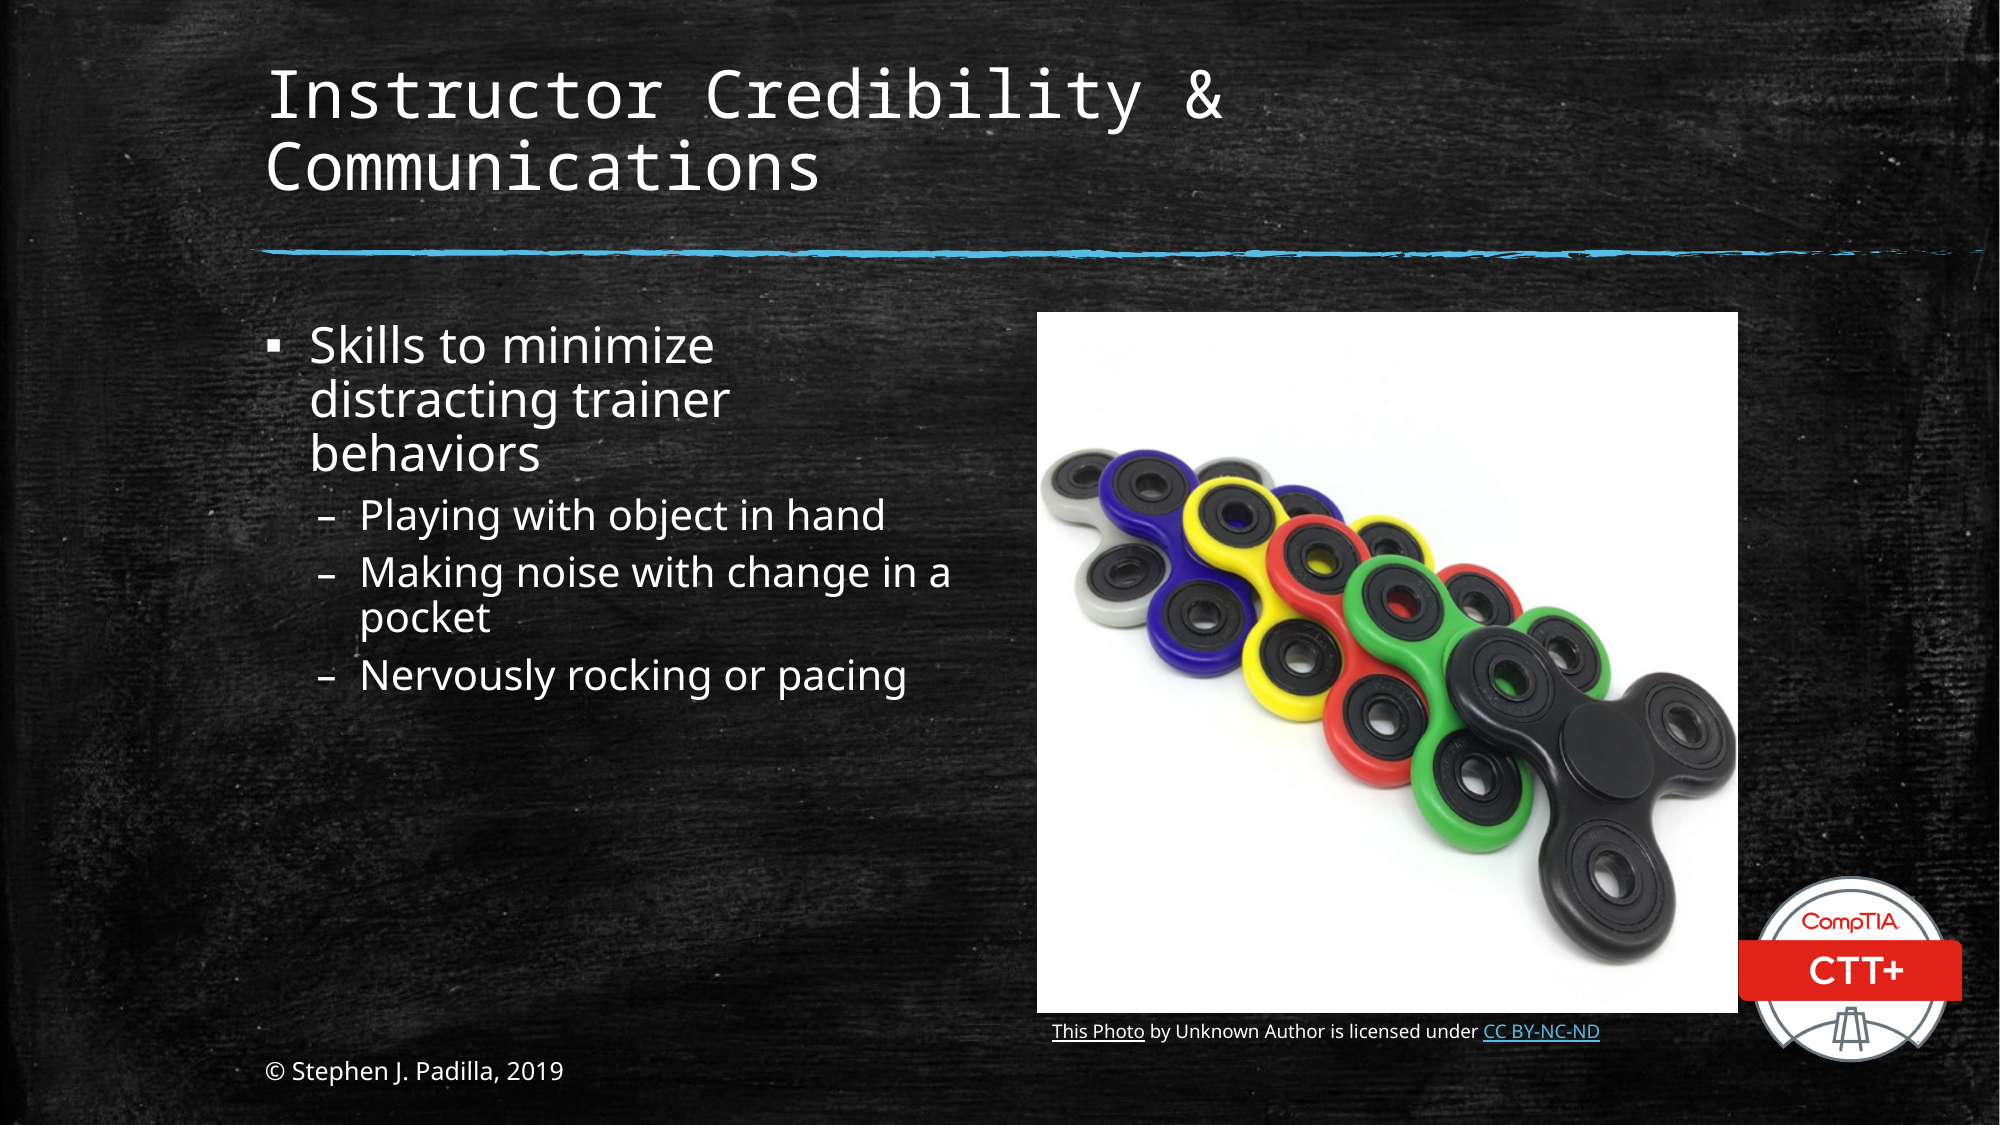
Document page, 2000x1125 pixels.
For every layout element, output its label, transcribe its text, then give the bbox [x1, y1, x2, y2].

title Instructor Credibility & Communications [249, 45, 1750, 213]
picture [1699, 824, 2000, 1125]
text_box This Photo by Unknown Author is licensed under CC BY-NC-ND [1037, 1013, 1699, 1053]
footer © Stephen J. Padilla, 2019 [249, 1050, 1288, 1096]
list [1037, 312, 1738, 1013]
list Skills to minimize distracting trainer behaviors Playing with object in hand Making noise with change in a pocket Nervously rocking or pacing [249, 312, 975, 1013]
